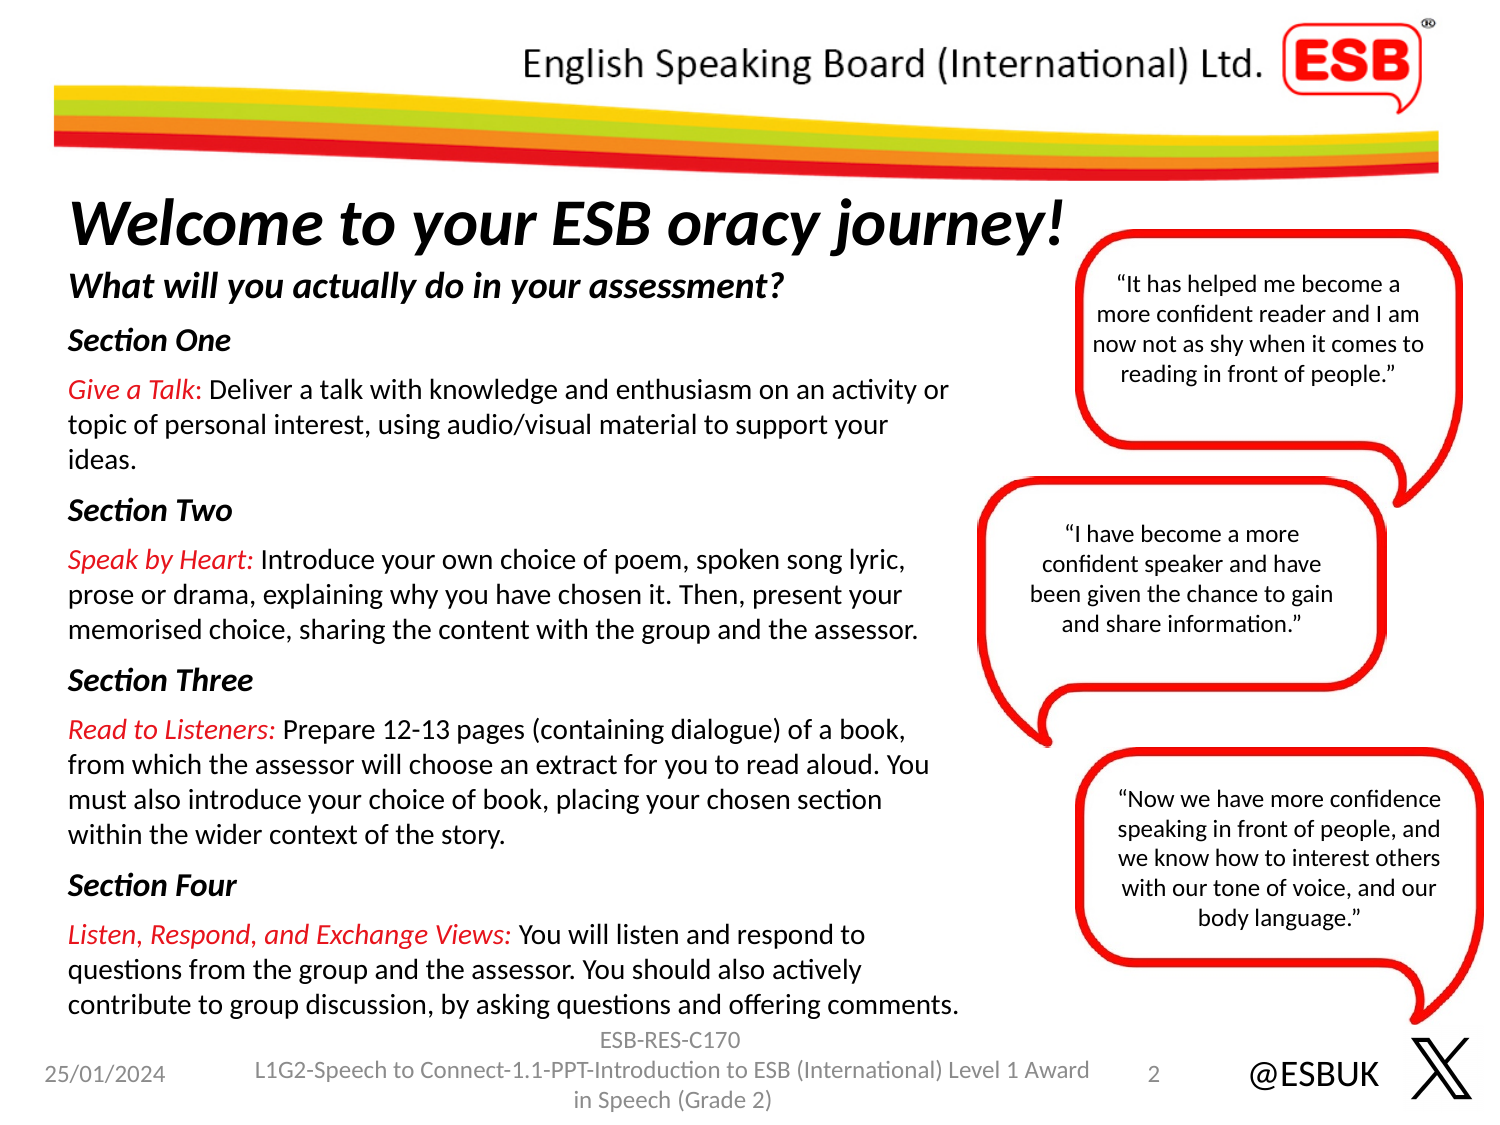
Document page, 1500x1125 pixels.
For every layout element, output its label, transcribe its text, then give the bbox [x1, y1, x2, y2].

footer ESB-RES-C170 L1G2-Speech to Connect-1.1-PPT-Introduction to ESB (International) Level 1 Award in Speech (Grade 2) [230, 1085, 930, 1094]
title Welcome to your ESB oracy journey! [53, 180, 1203, 268]
picture [0, 0, 1500, 189]
text_box What will you actually do in your assessment? Section One Give a Talk: Deliver a talk with knowledge and enthusiasm on an activity or topic of personal interest, using audio/visual material to support your ideas. Section Two Speak by Heart: Introduce your own choice of poem, spoken song lyric, prose or drama, explaining why you have chosen it. Then, present your memorised choice, sharing the content with the group and the assessor. Section Three Read to Listeners: Prepare 12-13 pages (containing dialogue) of a book, from which the assessor will choose an extract for you to read aloud. You must also introduce your choice of book, placing your chosen section within the wider context of the story. Section Four Listen, Respond, and Exchange Views: You will listen and respond to questions from the group and the assessor. You should also actively contribute to group discussion, by asking questions and offering comments. [53, 253, 978, 1085]
slide_number 2 [930, 1042, 1176, 1103]
picture [977, 229, 1484, 1113]
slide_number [29, 1042, 367, 1103]
